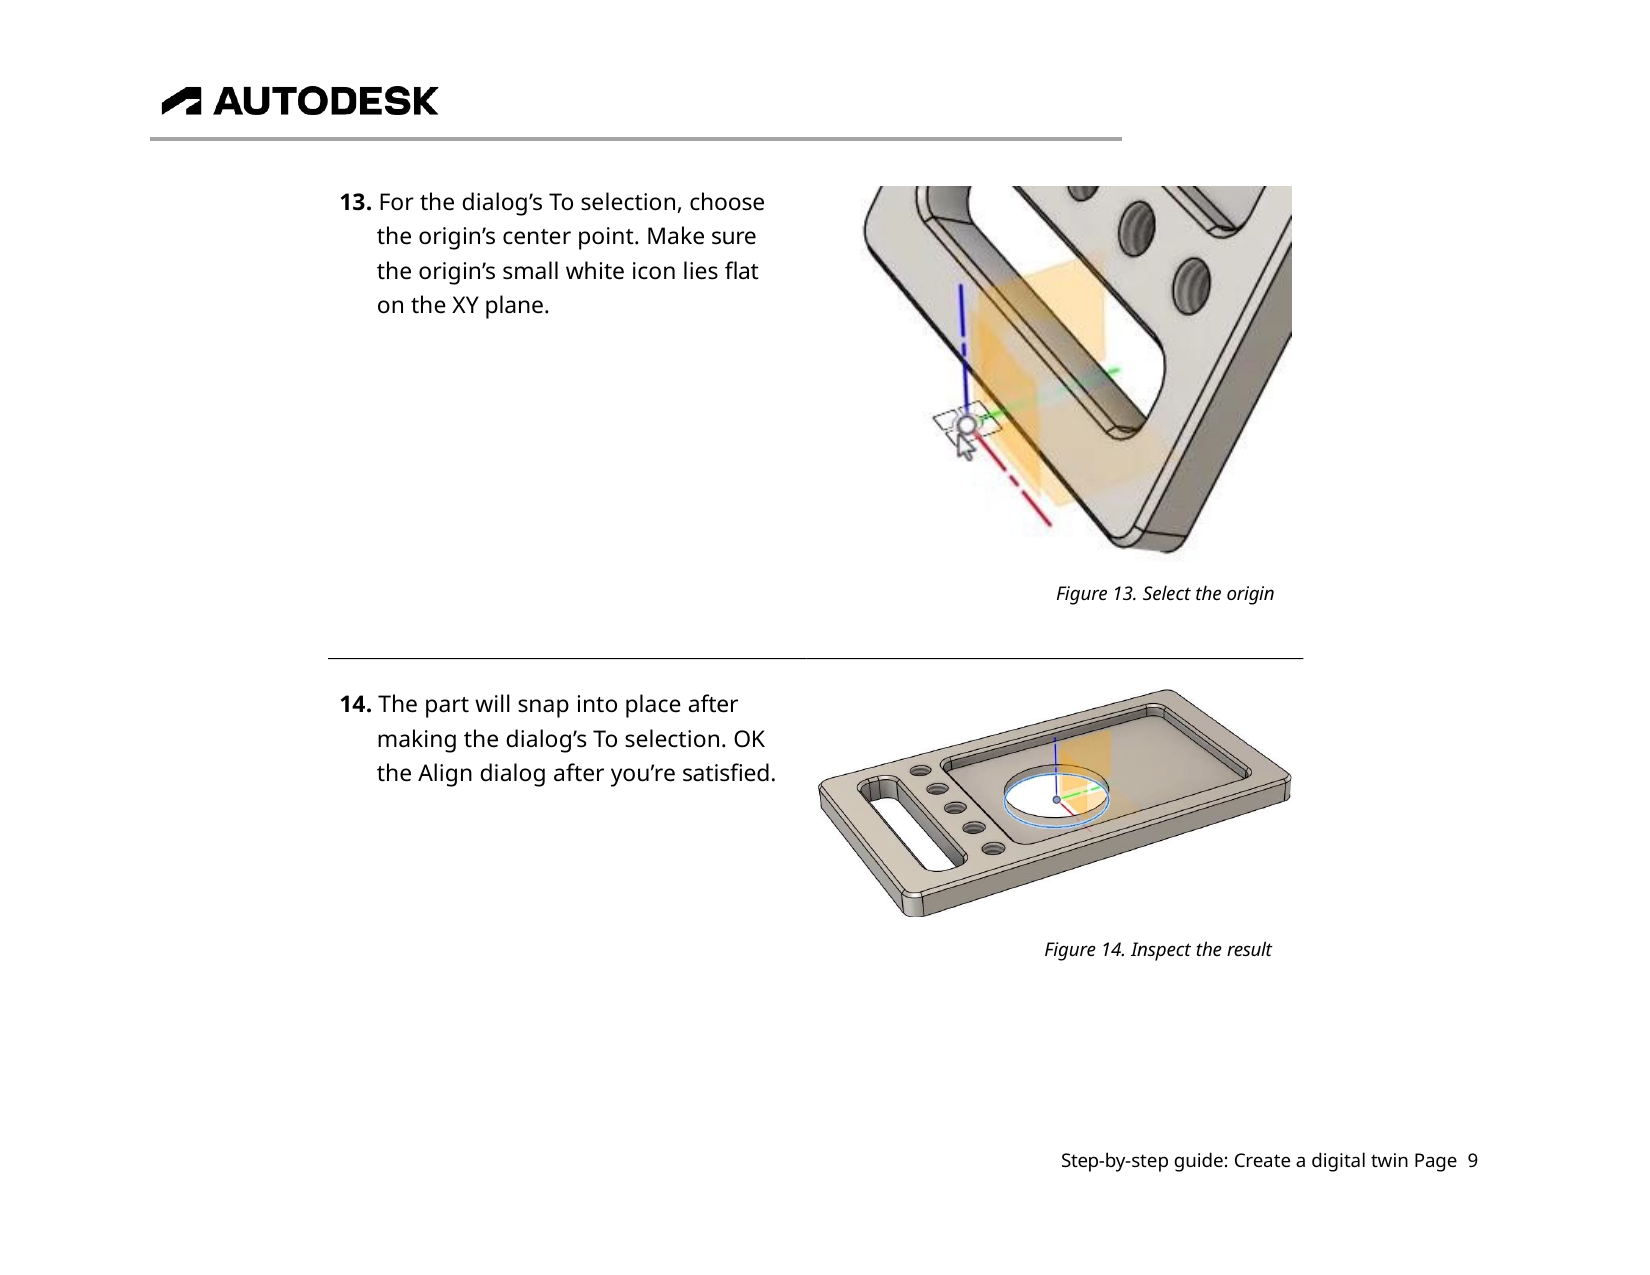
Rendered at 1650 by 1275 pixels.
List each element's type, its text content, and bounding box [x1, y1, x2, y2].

picture [860, 186, 1292, 562]
text_box Figure 13. Select the origin [1054, 579, 1294, 605]
picture [161, 86, 439, 115]
picture [817, 688, 1293, 918]
slide_number Step-by-step guide: Create a digital twin Page 20 [1059, 1145, 1509, 1275]
text_box 14. The part will snap into place after making the dialog’s To selection. OK the Align dialog after you’re satisfied. [337, 681, 787, 786]
text_box 13. For the dialog’s To selection, choose the origin’s center point. Make sure the origin’s small white icon lies flat on the XY plane. [337, 178, 771, 318]
text_box Figure 14. Inspect the result [1042, 935, 1295, 960]
